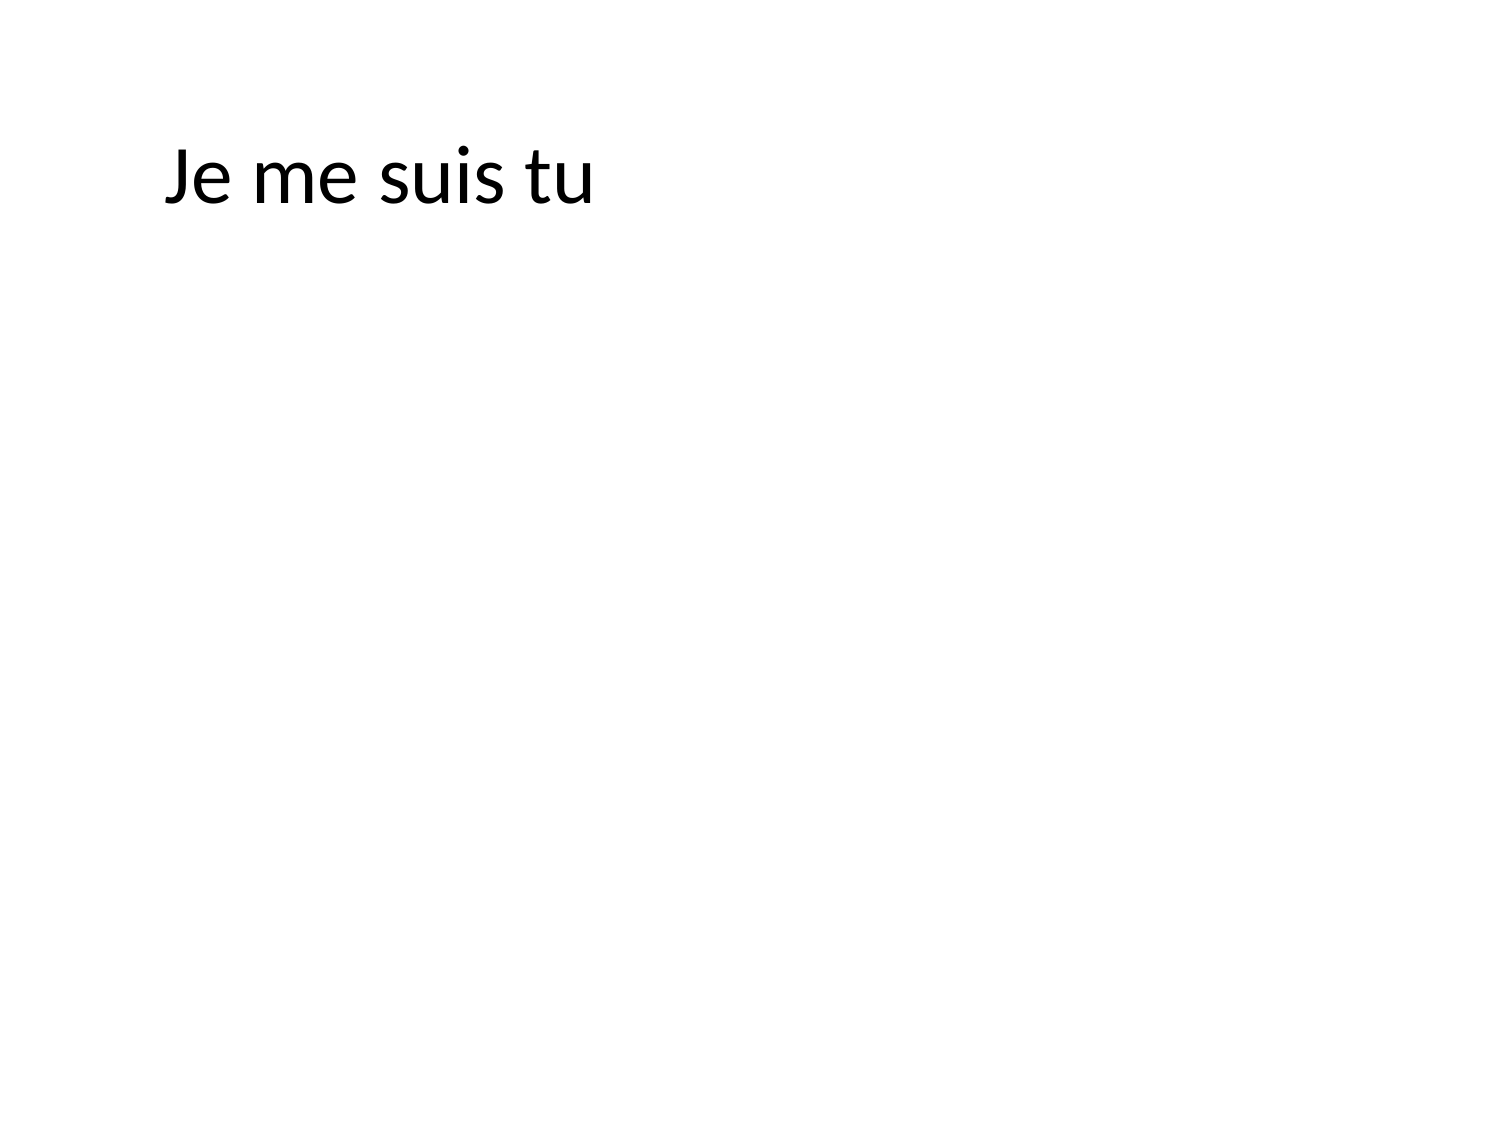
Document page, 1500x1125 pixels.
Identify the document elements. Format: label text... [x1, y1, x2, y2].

text_box Je me suis tu [149, 112, 900, 228]
